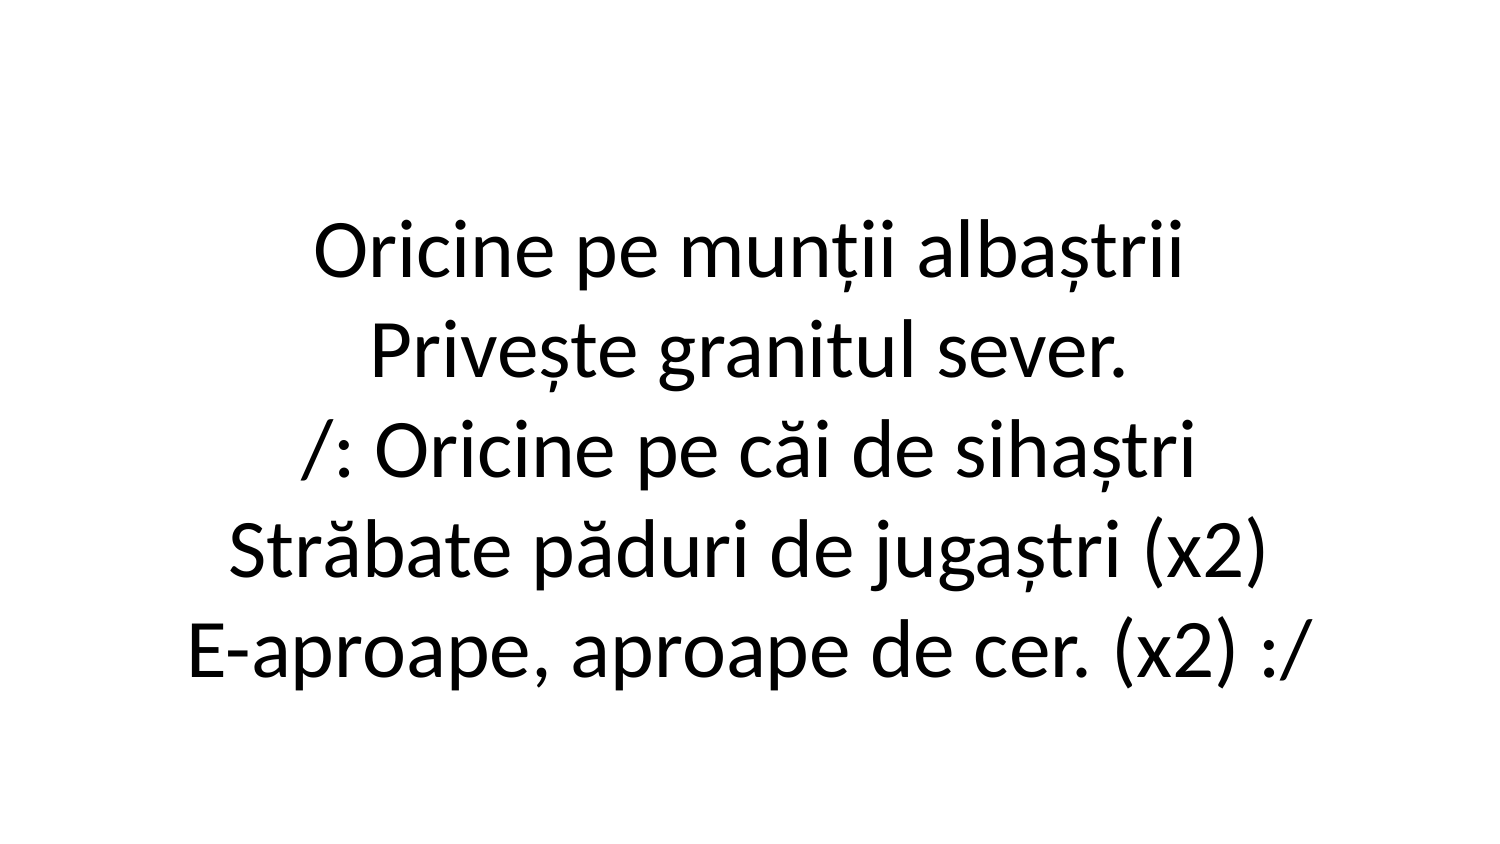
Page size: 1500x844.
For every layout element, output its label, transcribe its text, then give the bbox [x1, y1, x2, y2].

text_box Oricine pe munții albaștrii Privește granitul sever. /: Oricine pe căi de sihaștri Străbate păduri de jugaștri (x2) E-aproape, aproape de cer. (x2) :/ [171, 142, 1329, 702]
